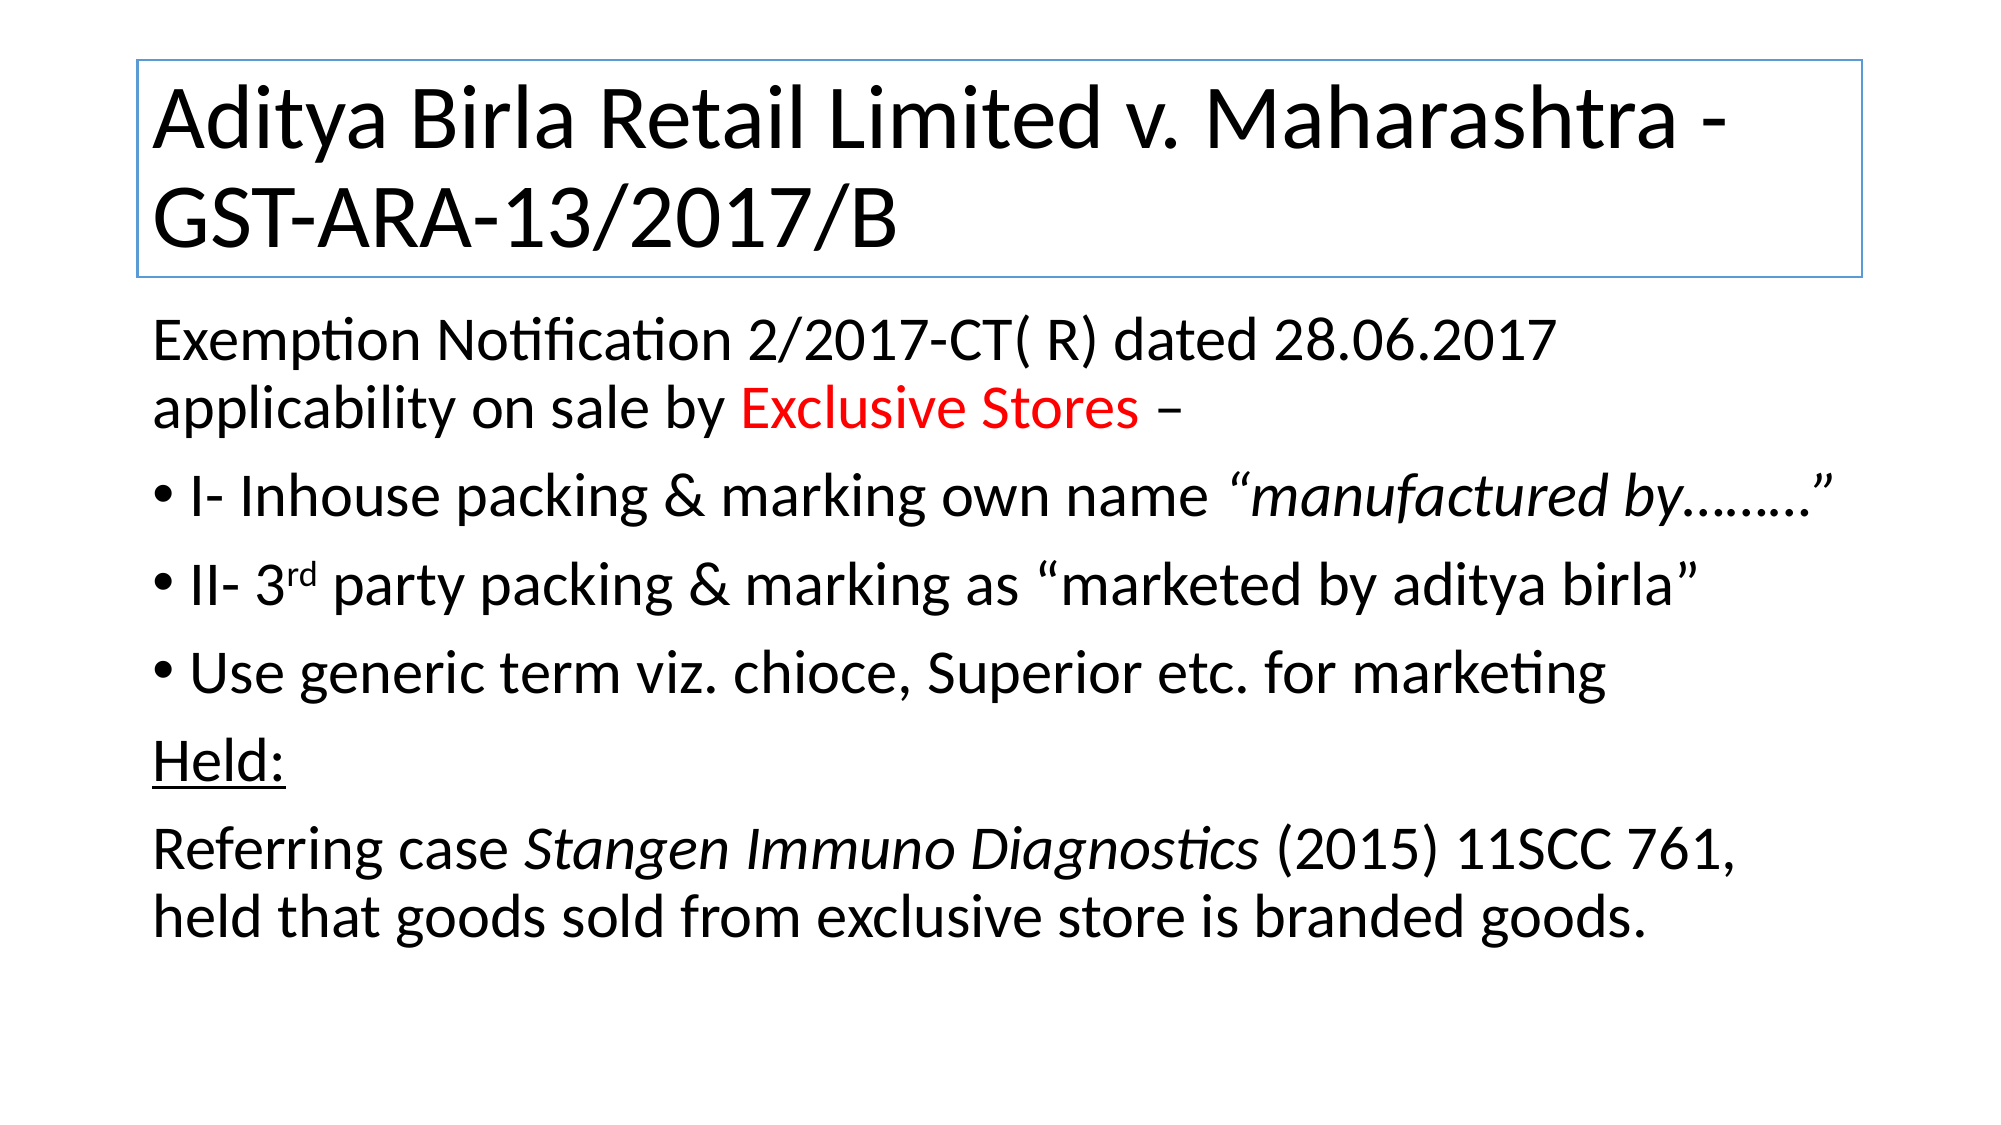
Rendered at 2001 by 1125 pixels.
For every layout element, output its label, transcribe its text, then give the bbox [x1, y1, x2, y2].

list Exemption Notification 2/2017-CT( R) dated 28.06.2017 applicability on sale by Exclusive Stores – I- Inhouse packing & marking own name “manufactured by………” II- 3rd party packing & marking as “marketed by aditya birla” Use generic term viz. chioce, Superior etc. for marketing Held: Referring case Stangen Immuno Diagnostics (2015) 11SCC 761, held that goods sold from exclusive store is branded goods. [137, 299, 1863, 1075]
title Aditya Birla Retail Limited v. Maharashtra -GST-ARA-13/2017/B [136, 59, 1863, 278]
